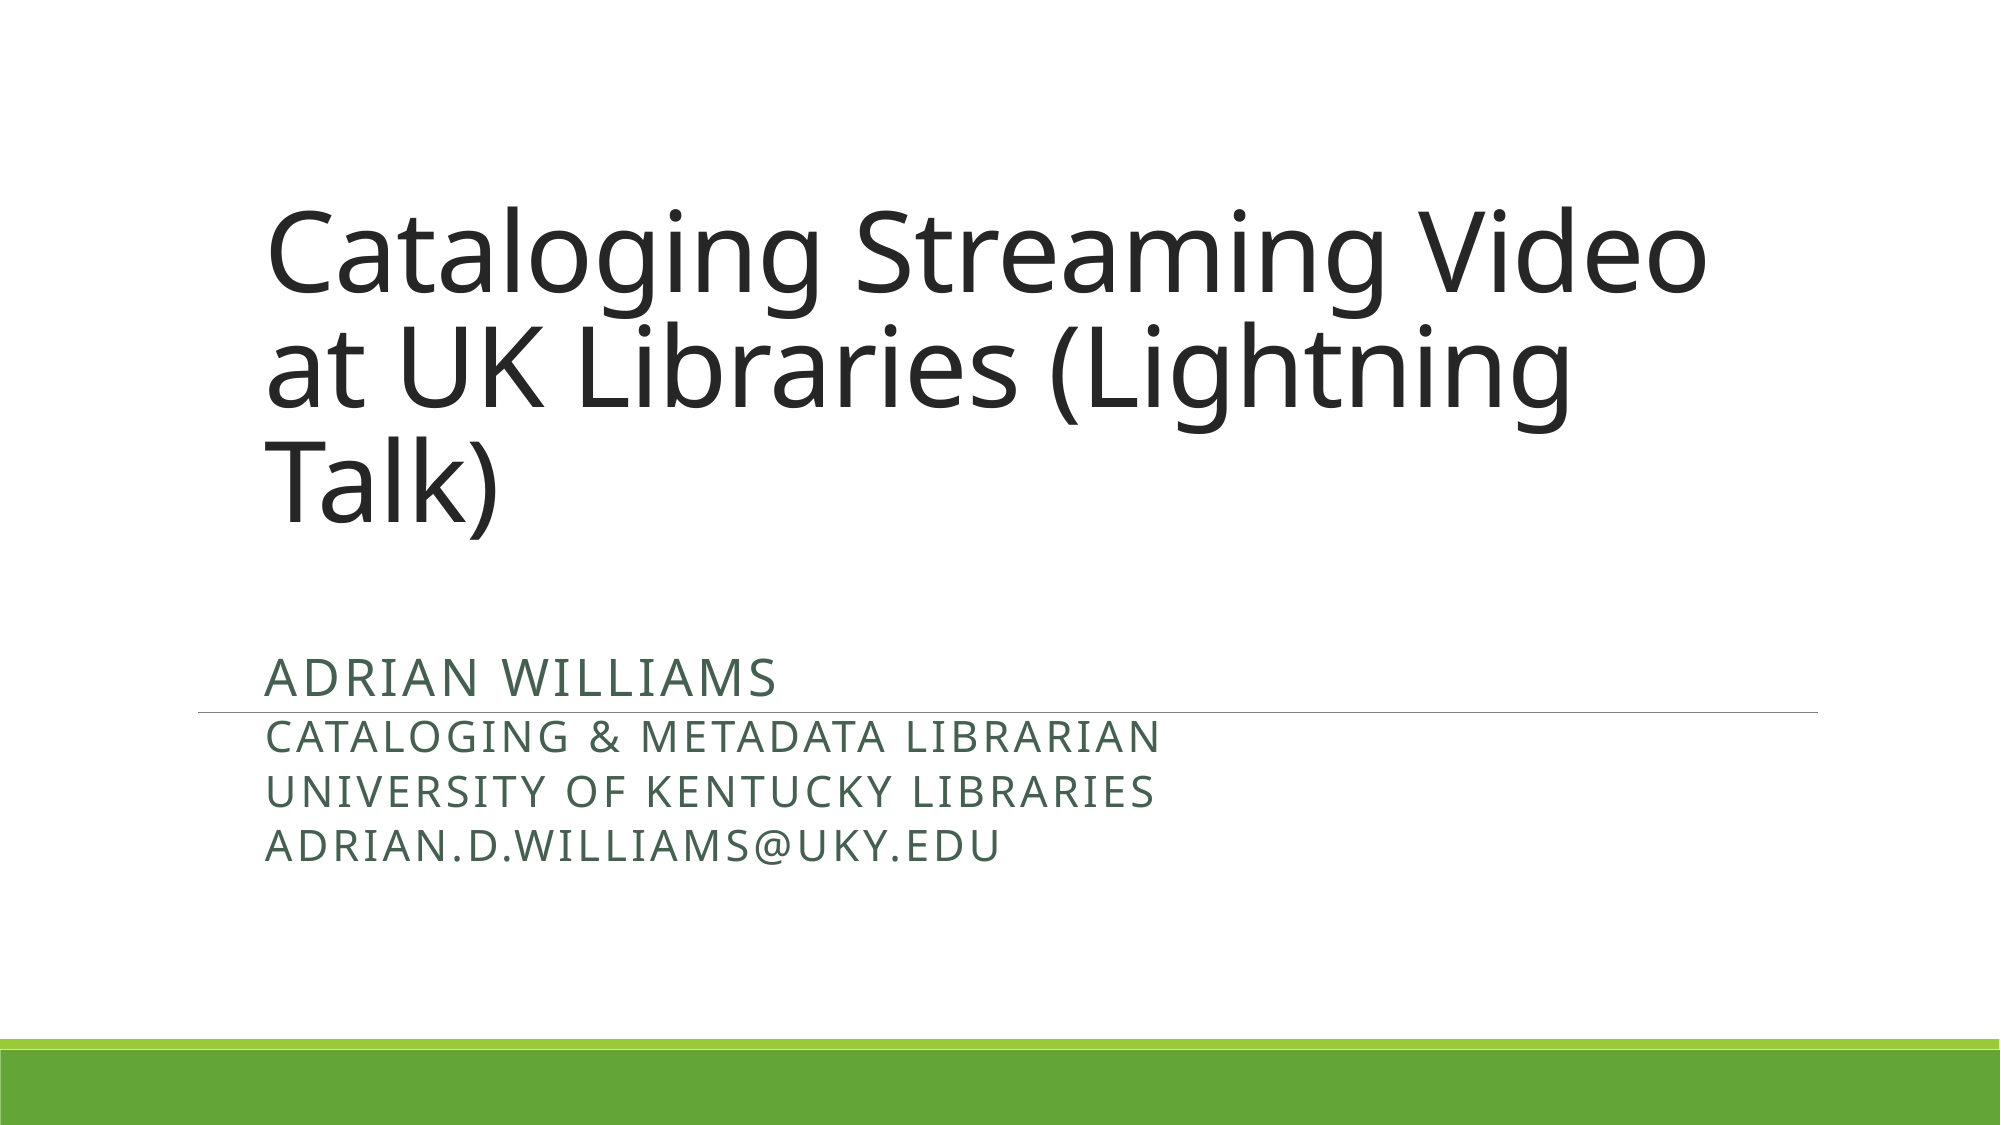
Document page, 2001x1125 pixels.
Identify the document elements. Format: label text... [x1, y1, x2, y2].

title Cataloging Streaming Video at UK Libraries (Lightning Talk) [249, 161, 1750, 553]
subtitle Adrian Williams Cataloging & Metadata Librarian University of Kentucky Libraries adrian.d.williams@uky.edu [249, 644, 1750, 916]
